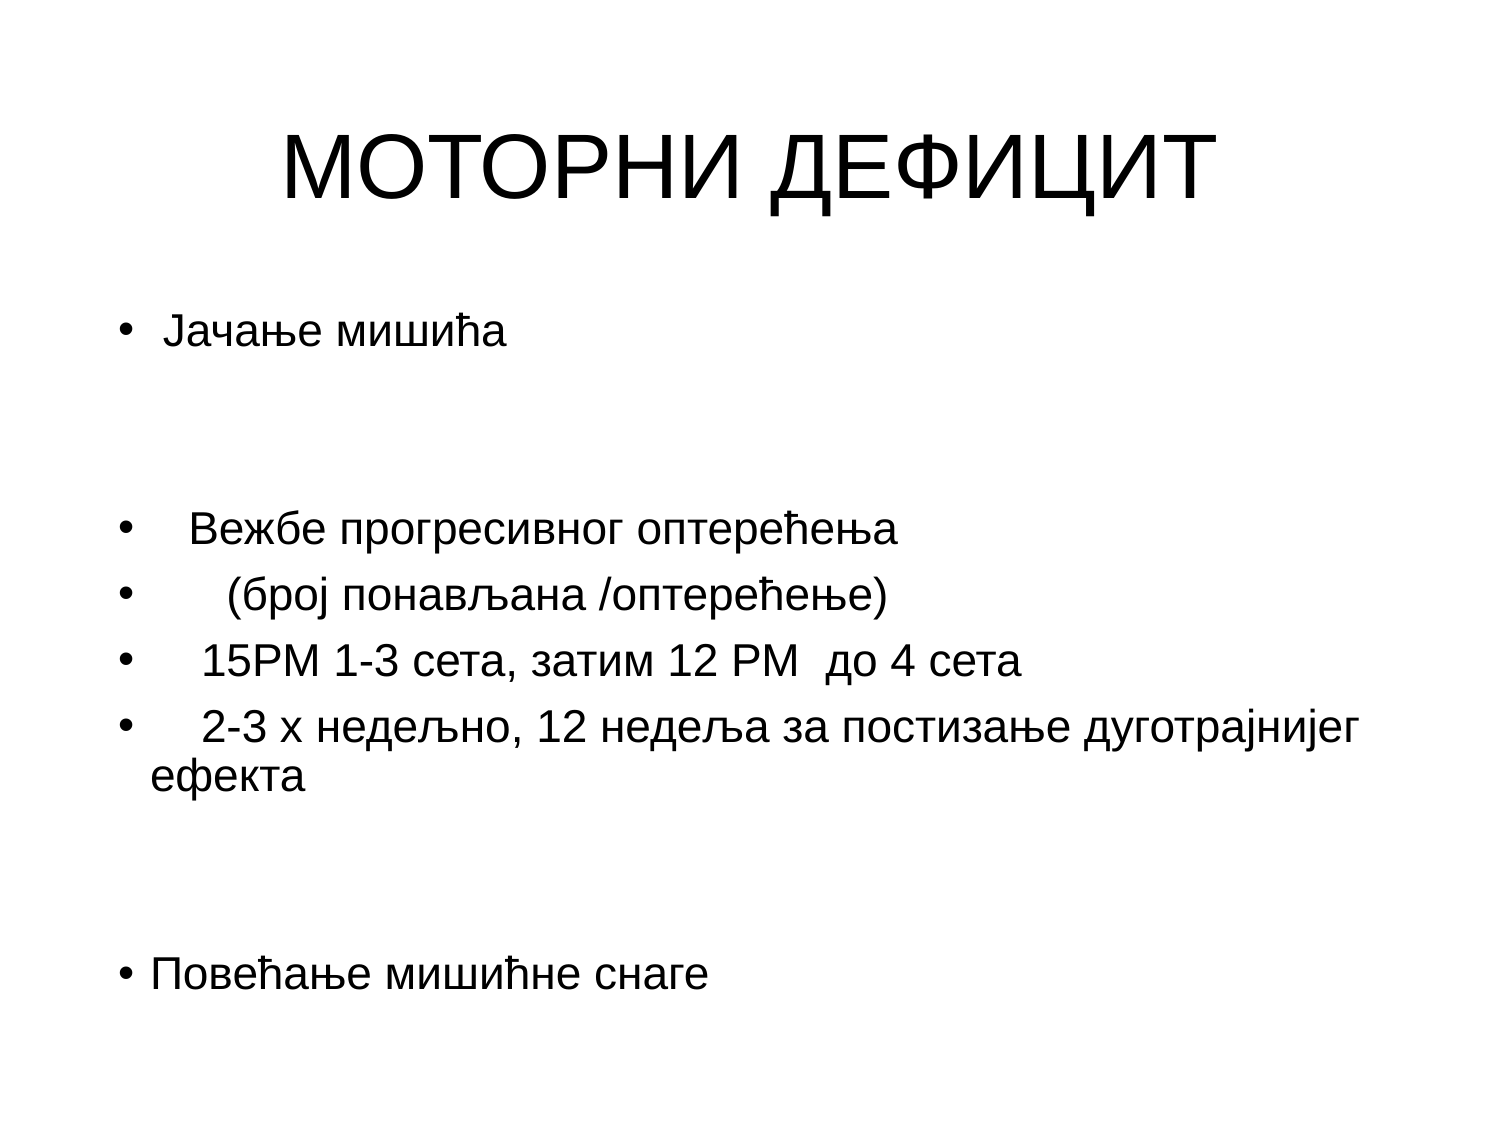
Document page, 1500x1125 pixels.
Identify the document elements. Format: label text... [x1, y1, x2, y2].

title МОТОРНИ ДЕФИЦИТ [103, 59, 1397, 278]
list Јачање мишића Вежбе прогресивног оптерећења (број понављана /оптерећење) 15РМ 1-3 сета, затим 12 РМ до 4 сета 2-3 x недељно, 12 недеља за постизање дуготрајнијег ефекта Повећање мишићне снаге [103, 299, 1397, 1014]
